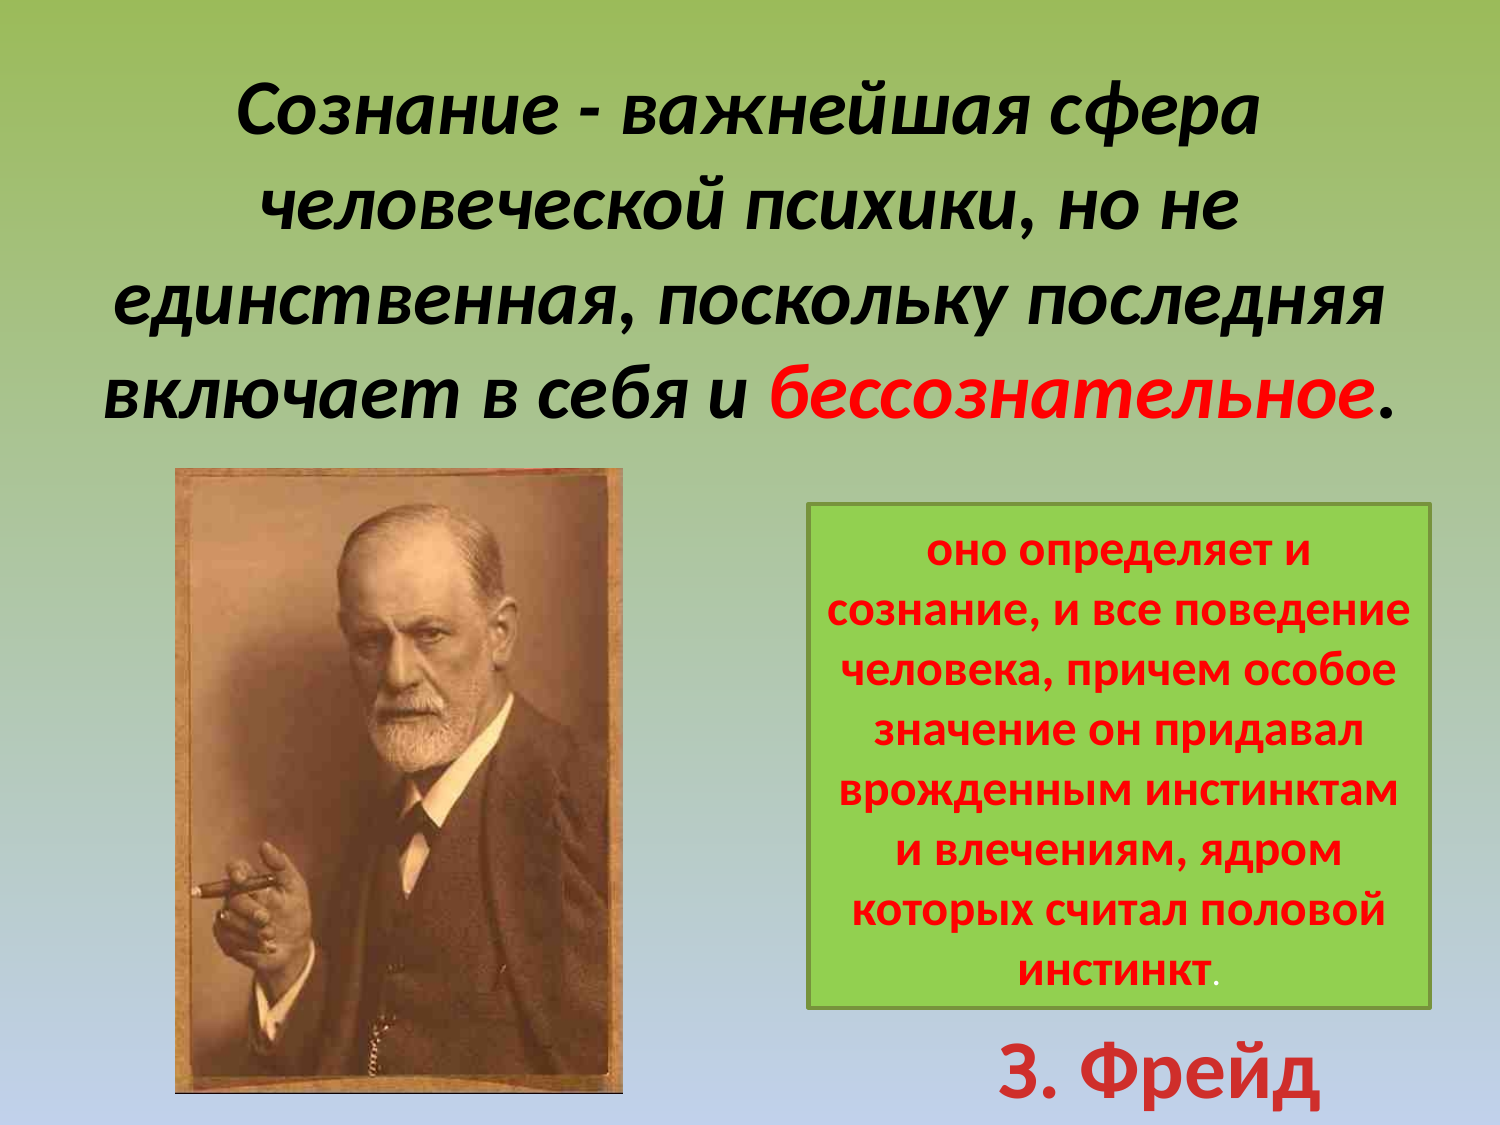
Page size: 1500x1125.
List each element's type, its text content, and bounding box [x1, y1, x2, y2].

text_box оно определяет и сознание, и все поведение человека, причем особое значение он придавал врожденным инстинктам и влечениям, ядром которых считал половой инстинкт. [806, 502, 1432, 1010]
title Сознание - важнейшая сфера человеческой психики, но не единственная, поскольку последняя включает в себя и бессознательное. [35, 45, 1465, 446]
text_box З. Фрейд [855, 1007, 1465, 1123]
picture [175, 468, 623, 1094]
